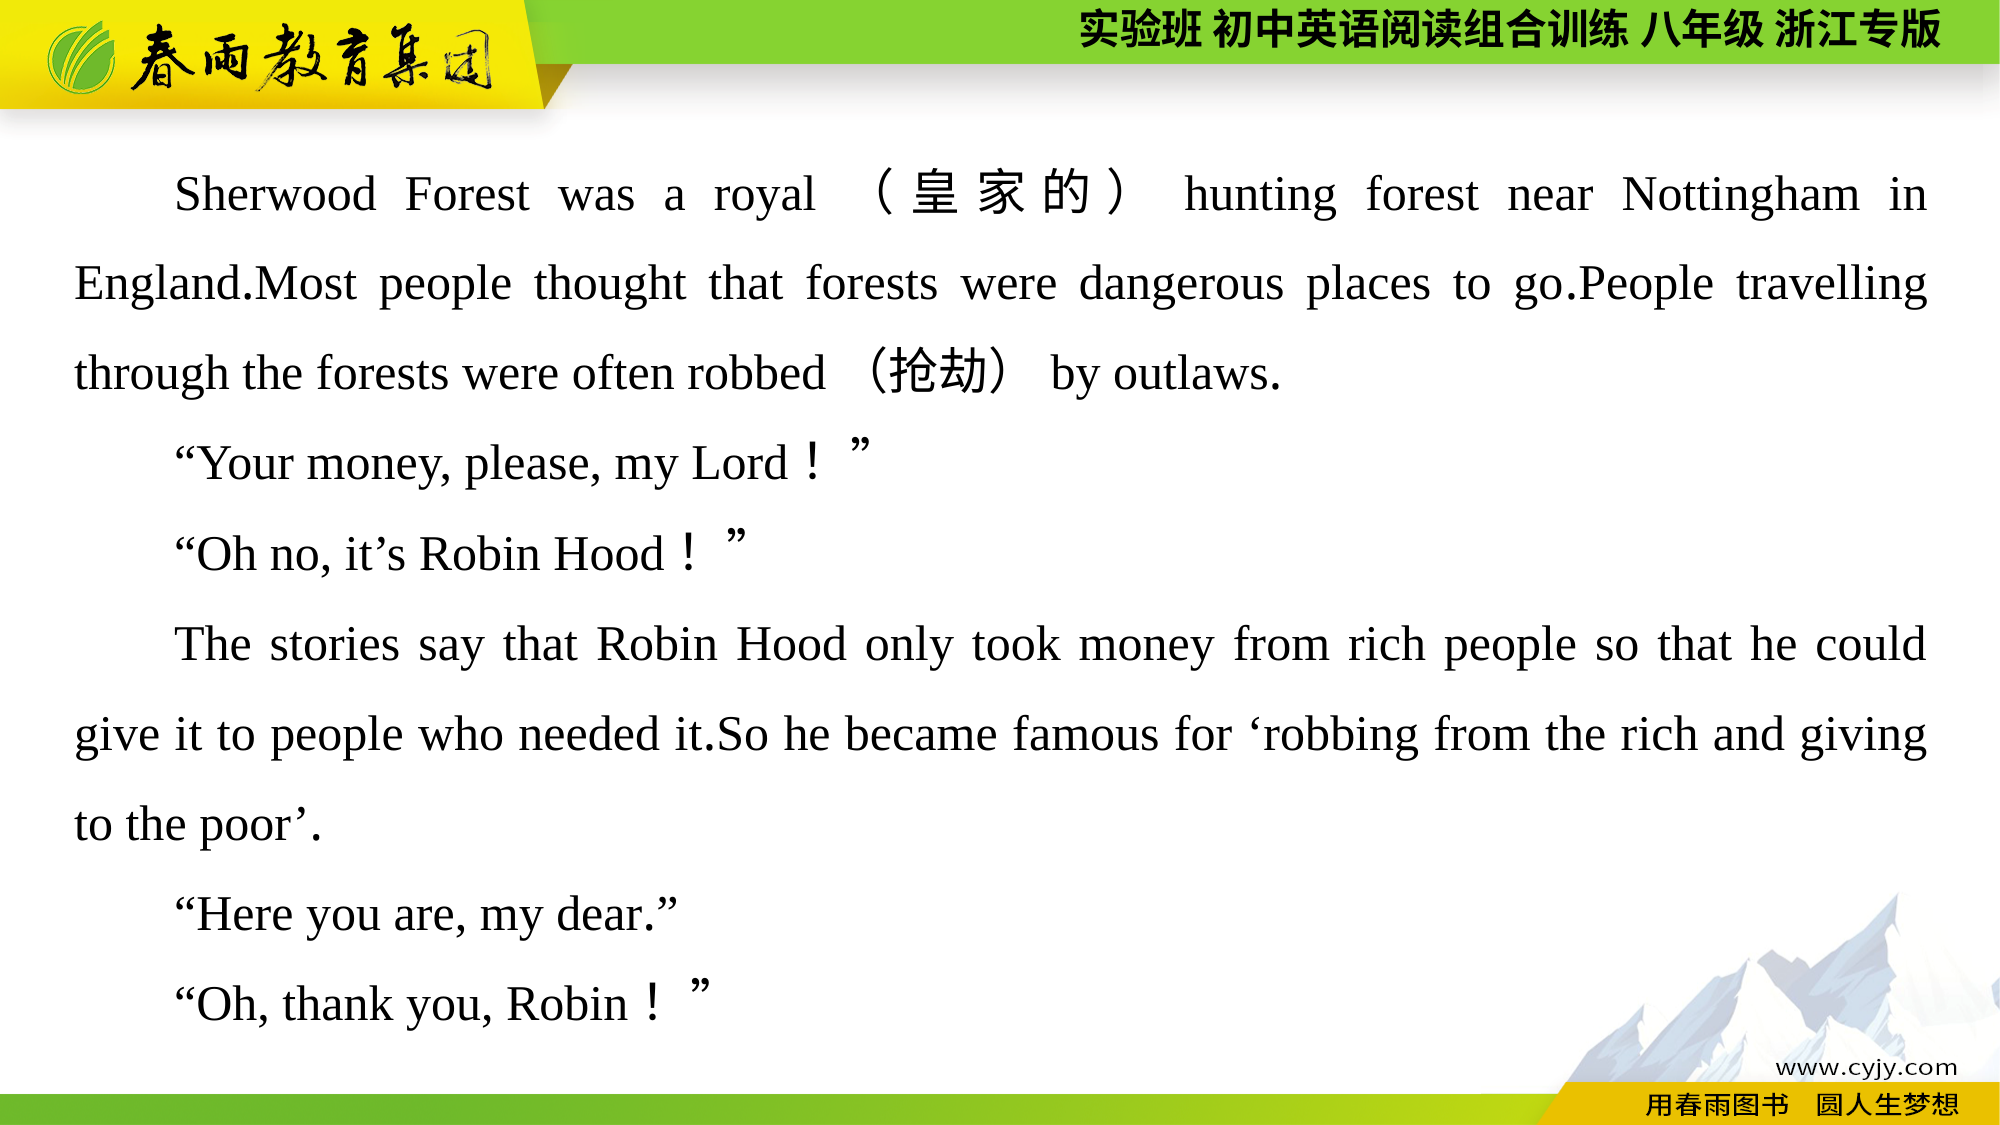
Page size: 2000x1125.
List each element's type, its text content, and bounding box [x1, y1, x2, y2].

picture [0, 0, 2000, 1125]
list Sherwood Forest was a royal（皇家的）hunting forest near Nottingham in England.Most people thought that forests were dangerous places to go.People travelling through the forests were often robbed（抢劫）by outlaws. “Your money, please, my Lord！” “Oh no, it’s Robin Hood！” The stories say that Robin Hood only took money from rich people so that he could give it to people who needed it.So he became famous for ‘robbing from the rich and giving to the poor’. “Here you are, my dear.” “Oh, thank you, Robin！” [59, 122, 1944, 1035]
